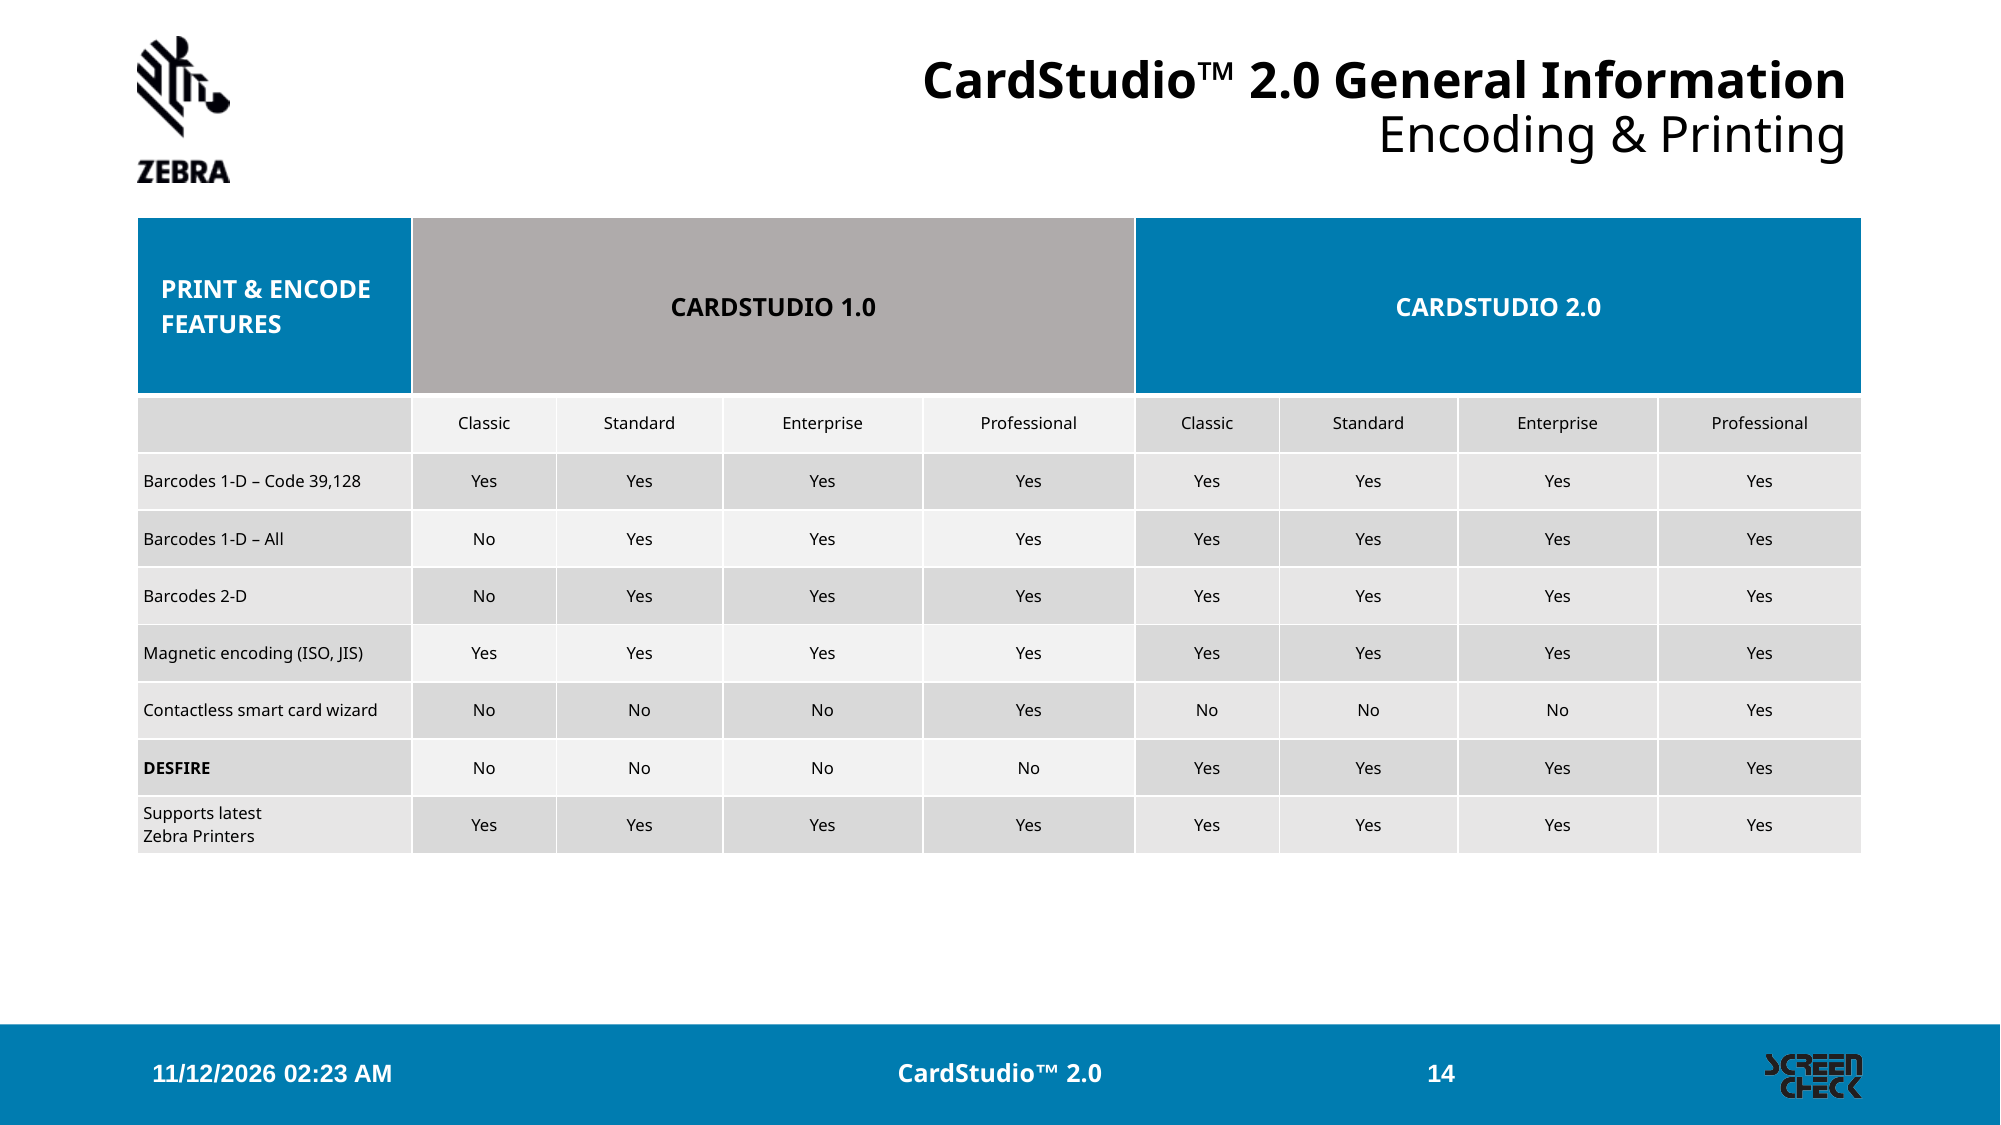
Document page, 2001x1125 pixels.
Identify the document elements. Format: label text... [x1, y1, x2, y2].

table_cell No [413, 568, 556, 624]
table_cell No [924, 740, 1134, 795]
table_cell Barcodes 2-D [138, 568, 411, 624]
table_cell Yes [724, 797, 922, 853]
table_cell Yes [924, 683, 1134, 738]
table_cell No [724, 683, 922, 738]
title CardStudio™ 2.0 General Information Encoding & Printing [390, 49, 1863, 170]
table_cell Yes [1459, 454, 1657, 509]
table_cell No [413, 511, 556, 566]
table_cell Barcodes 1-D – Code 39,128 [138, 454, 411, 509]
table_cell Yes [413, 454, 556, 509]
table_cell Yes [1280, 797, 1457, 853]
table_cell Yes [1659, 625, 1861, 681]
table_cell No [1136, 683, 1279, 738]
table_cell Yes [1280, 511, 1457, 566]
table_cell Enterprise [1459, 398, 1657, 452]
table_cell Yes [1136, 797, 1279, 853]
table_cell Yes [1659, 454, 1861, 509]
table_cell No [724, 740, 922, 795]
table_cell Classic [413, 398, 556, 452]
table_cell Magnetic encoding (ISO, JIS) [138, 625, 411, 681]
picture [1797, 1077, 1811, 1098]
table_cell Yes [1659, 511, 1861, 566]
table_cell No [413, 683, 556, 738]
table_cell Yes [413, 797, 556, 853]
table_cell Enterprise [724, 398, 922, 452]
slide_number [137, 1042, 588, 1103]
table_cell Barcodes 1-D – All [138, 511, 411, 566]
table_cell Yes [1659, 683, 1861, 738]
table_cell Yes [724, 625, 922, 681]
table_cell Yes [1280, 625, 1457, 681]
table_cell Yes [724, 511, 922, 566]
slide_number 14 [1412, 1042, 1743, 1103]
picture [1814, 1086, 1827, 1098]
table_cell Yes [1459, 625, 1657, 681]
table_cell Yes [1280, 454, 1457, 509]
table_cell Yes [413, 625, 556, 681]
picture [1765, 1055, 1779, 1075]
table_cell Yes [1136, 511, 1279, 566]
table_cell No [1459, 683, 1657, 738]
picture [1830, 1063, 1843, 1098]
table_cell No [557, 740, 722, 795]
picture [1797, 1055, 1827, 1075]
table_cell Yes [1136, 454, 1279, 509]
table_cell Contactless smart card wizard [138, 683, 411, 738]
picture [1781, 1055, 1794, 1098]
table_cell Yes [924, 797, 1134, 853]
table_cell Professional [1659, 398, 1861, 452]
table_header PRINT & ENCODE FEATURES [138, 218, 411, 393]
table_cell Supports latest Zebra Printers [138, 797, 411, 853]
table_cell Yes [924, 568, 1134, 624]
table_cell [138, 398, 411, 452]
table_cell Yes [1459, 511, 1657, 566]
table_cell No [557, 683, 722, 738]
table_cell Yes [1459, 797, 1657, 853]
table_cell Yes [557, 625, 722, 681]
table_cell Yes [1659, 568, 1861, 624]
table_cell Yes [557, 511, 722, 566]
footer CardStudio™ 2.0 [662, 1042, 1338, 1103]
table_cell Professional [924, 398, 1134, 452]
table_cell Standard [557, 398, 722, 452]
picture [1830, 1055, 1843, 1059]
table_header CARDSTUDIO 1.0 [413, 218, 1134, 393]
table_cell No [413, 740, 556, 795]
picture [1814, 1063, 1827, 1082]
table_header CARDSTUDIO 2.0 [1136, 218, 1861, 393]
table_cell Yes [1280, 568, 1457, 624]
table_cell Yes [557, 797, 722, 853]
table_cell Yes [924, 625, 1134, 681]
table_cell Yes [557, 568, 722, 624]
table_cell Classic [1136, 398, 1279, 452]
table_cell Yes [1659, 797, 1861, 853]
table_cell DESFIRE [138, 740, 411, 795]
table_cell Yes [1136, 740, 1279, 795]
table_cell Yes [557, 454, 722, 509]
table_cell Yes [1136, 625, 1279, 681]
table_cell Yes [724, 568, 922, 624]
table_cell Standard [1280, 398, 1457, 452]
table_cell Yes [1280, 740, 1457, 795]
picture [1846, 1055, 1862, 1098]
picture [137, 36, 230, 183]
table_cell Yes [924, 454, 1134, 509]
table_cell Yes [724, 454, 922, 509]
table_cell Yes [924, 511, 1134, 566]
table_cell Yes [1659, 740, 1861, 795]
table_cell Yes [1459, 740, 1657, 795]
table_cell Yes [1459, 568, 1657, 624]
table_cell Yes [1136, 568, 1279, 624]
table_cell No [1280, 683, 1457, 738]
